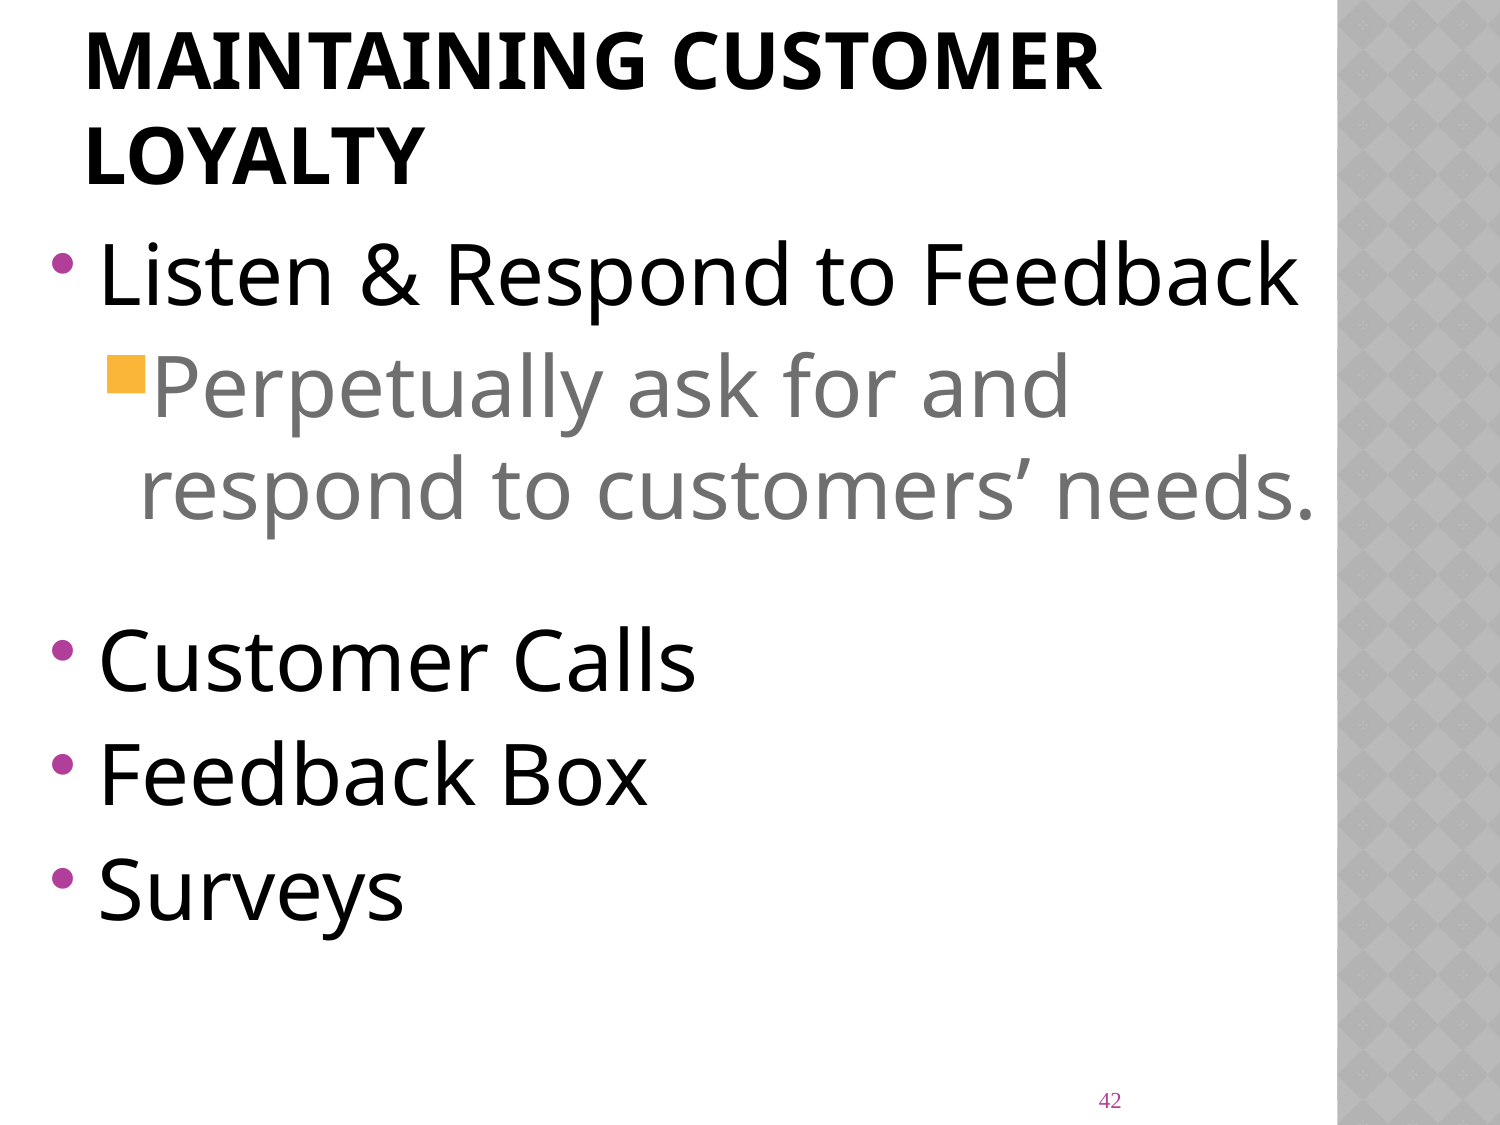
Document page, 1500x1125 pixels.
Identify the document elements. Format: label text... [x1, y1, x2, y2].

slide_number 42 [1025, 1075, 1122, 1113]
list Listen & Respond to Feedback Perpetually ask for and respond to customers’ needs. Customer Calls Feedback Box Surveys [37, 212, 1338, 1088]
title Maintaining Customer Loyalty [75, 45, 1425, 200]
